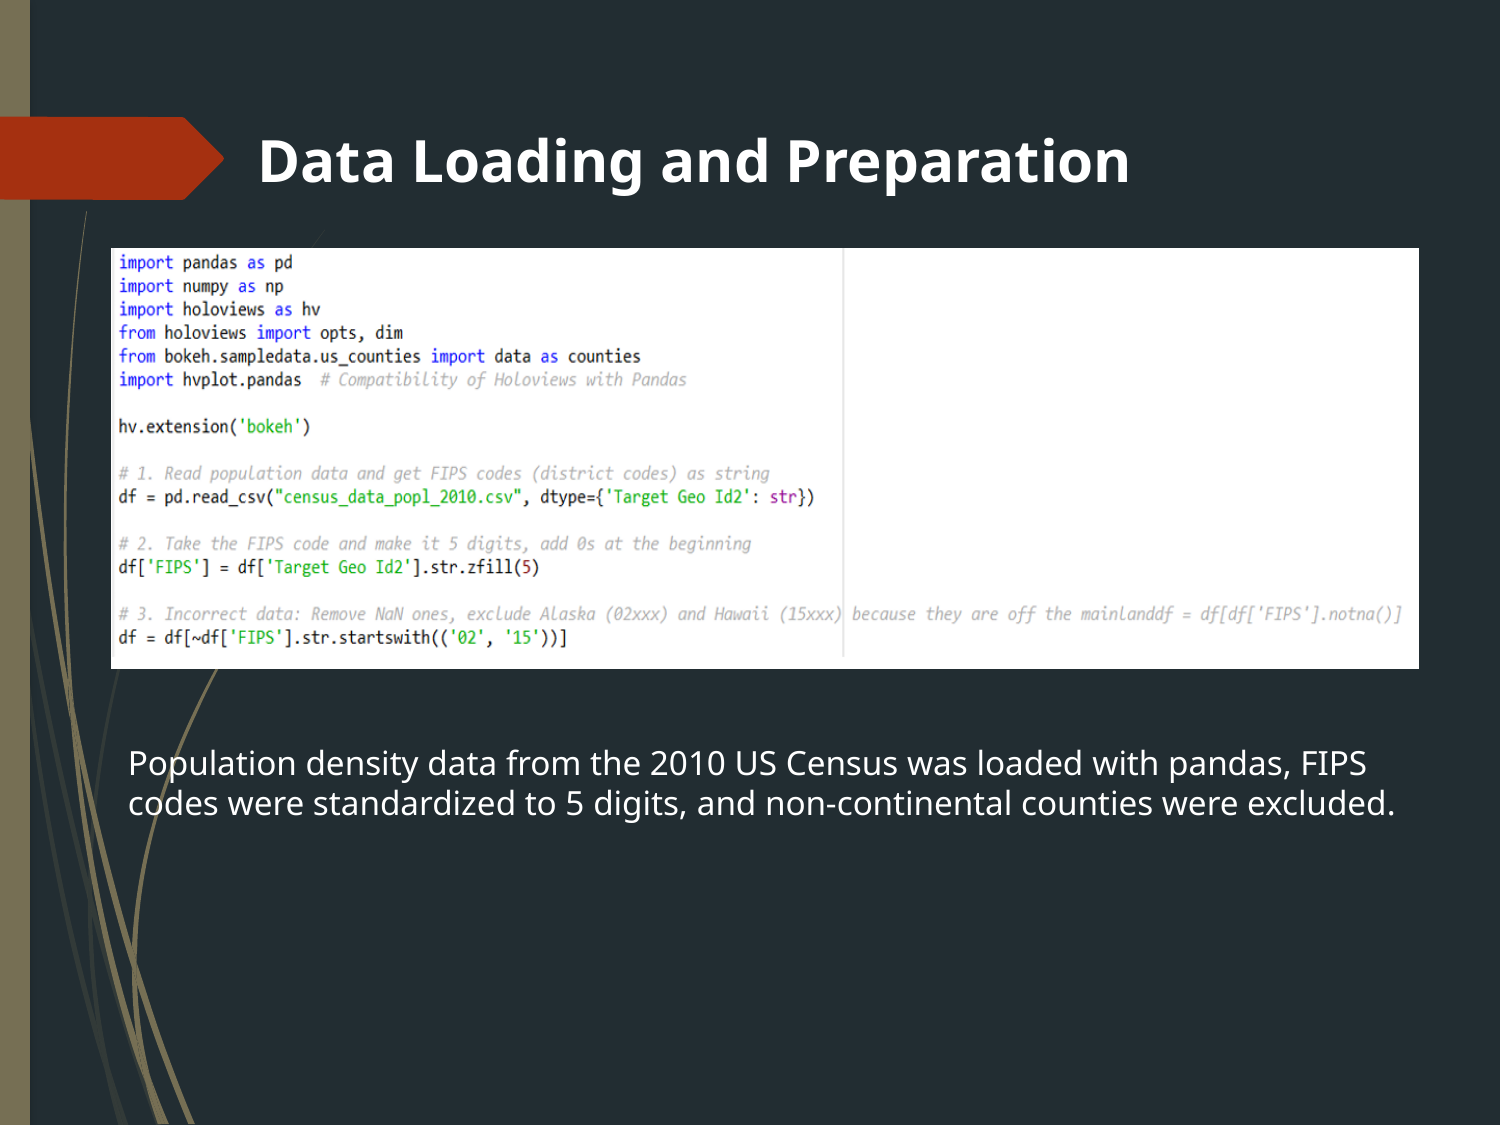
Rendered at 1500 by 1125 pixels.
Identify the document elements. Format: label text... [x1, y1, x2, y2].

text_box Population density data from the 2010 US Census was loaded with pandas, FIPS codes were standardized to 5 digits, and non-continental counties were excluded. [112, 735, 1447, 830]
text_box Data Loading and Preparation [242, 116, 1163, 202]
picture [111, 248, 1420, 669]
